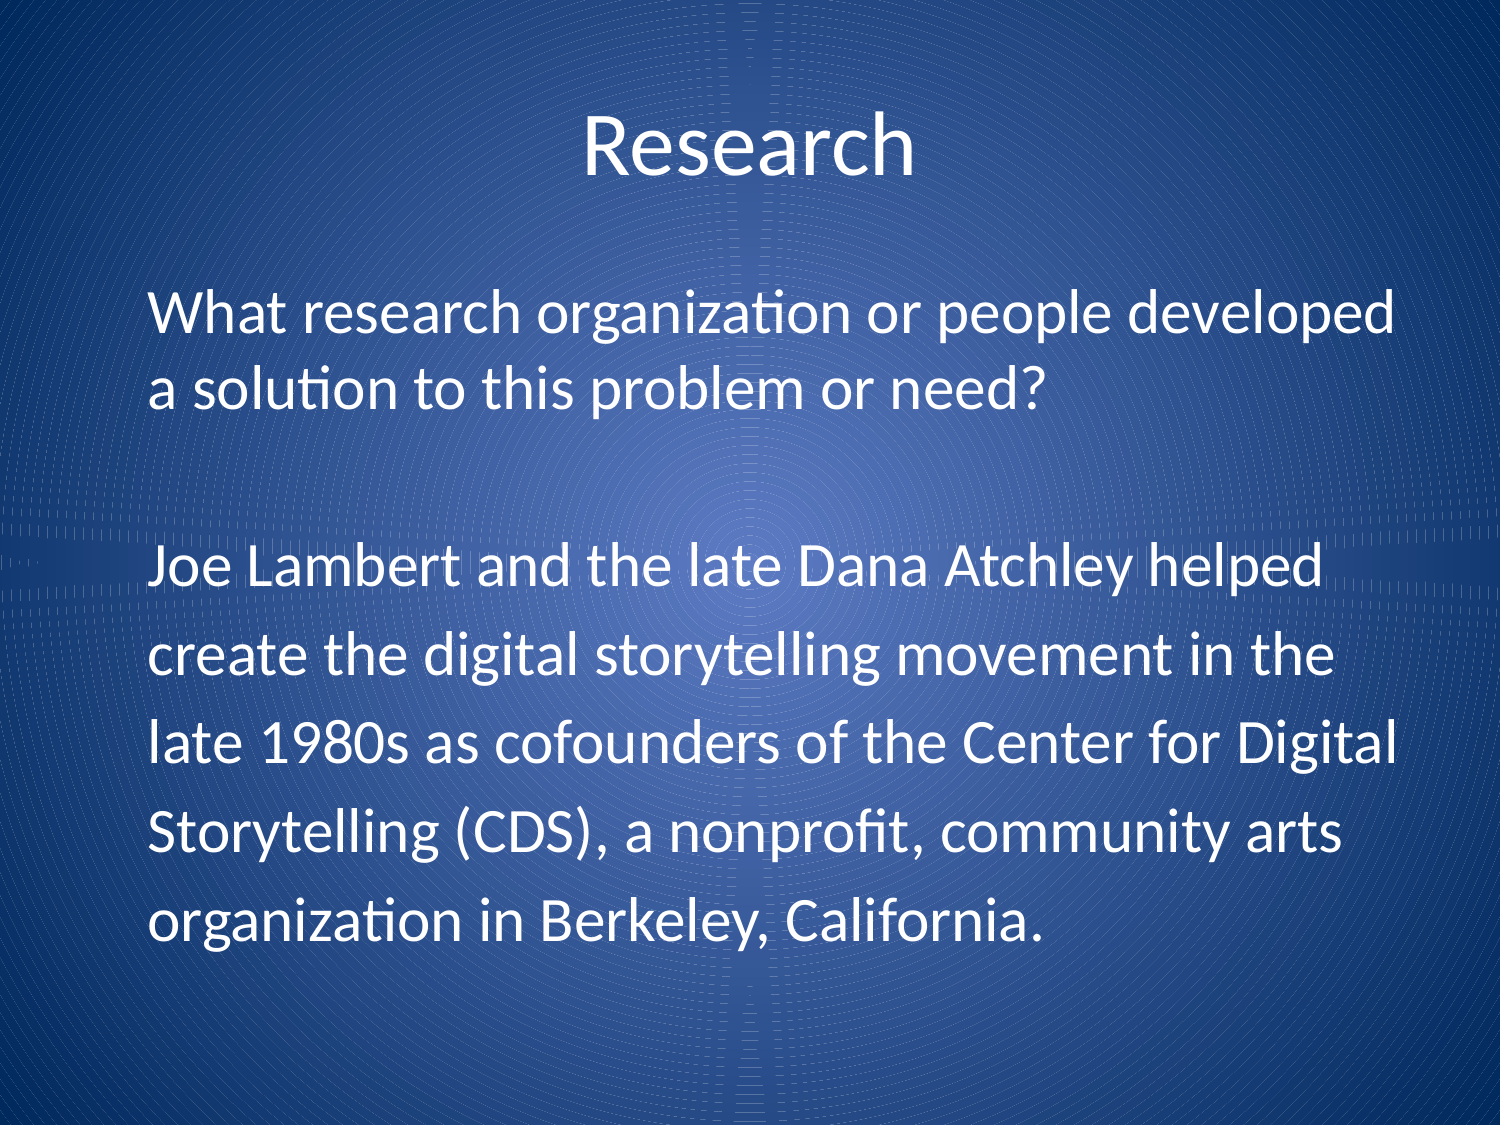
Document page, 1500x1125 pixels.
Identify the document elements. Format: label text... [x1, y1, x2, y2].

title Research [75, 45, 1425, 233]
list What research organization or people developed a solution to this problem or need? Joe Lambert and the late Dana Atchley helped create the digital storytelling movement in the late 1980s as cofounders of the Center for Digital Storytelling (CDS), a nonprofit, community arts organization in Berkeley, California. [75, 262, 1425, 1005]
